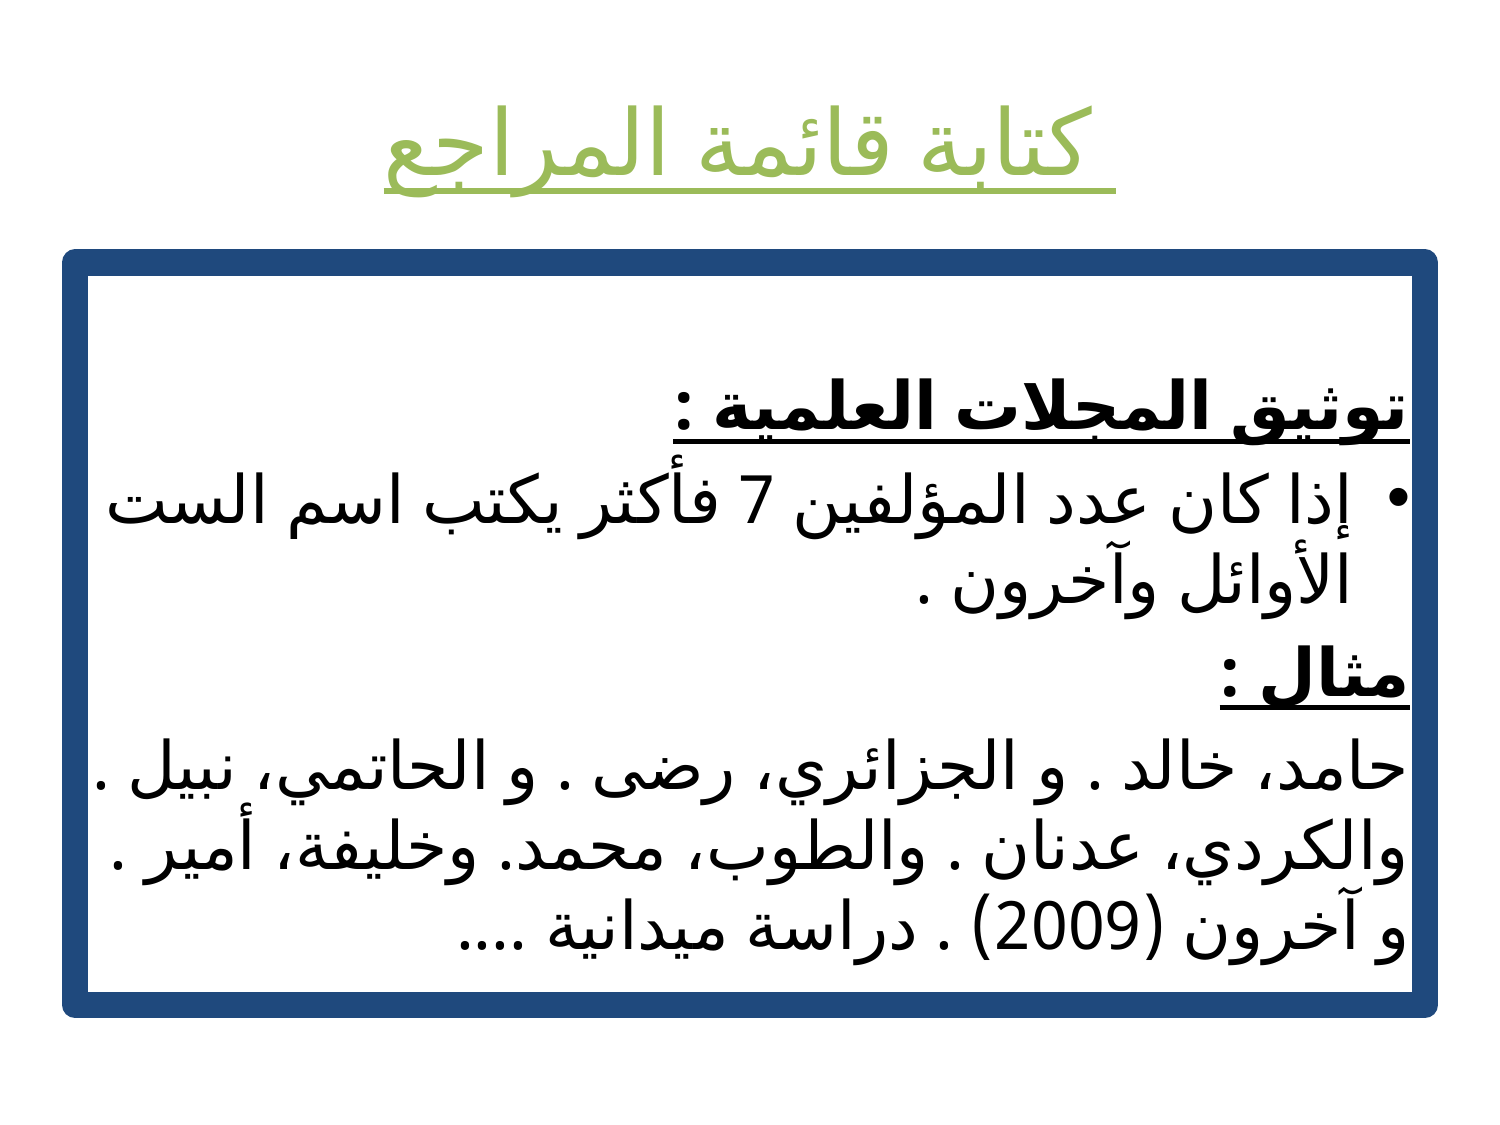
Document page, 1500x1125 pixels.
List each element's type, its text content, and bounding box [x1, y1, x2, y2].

list توثيق المجلات العلمية : إذا كان عدد المؤلفين 7 فأكثر يكتب اسم الست الأوائل وآخرون . مثال : حامد، خالد . و الجزائري، رضى . و الحاتمي، نبيل . والكردي، عدنان . والطوب، محمد. وخليفة، أمير . و آخرون (2009) . دراسة ميدانية .... [75, 262, 1425, 1005]
title كتابة قائمة المراجع [75, 45, 1425, 233]
